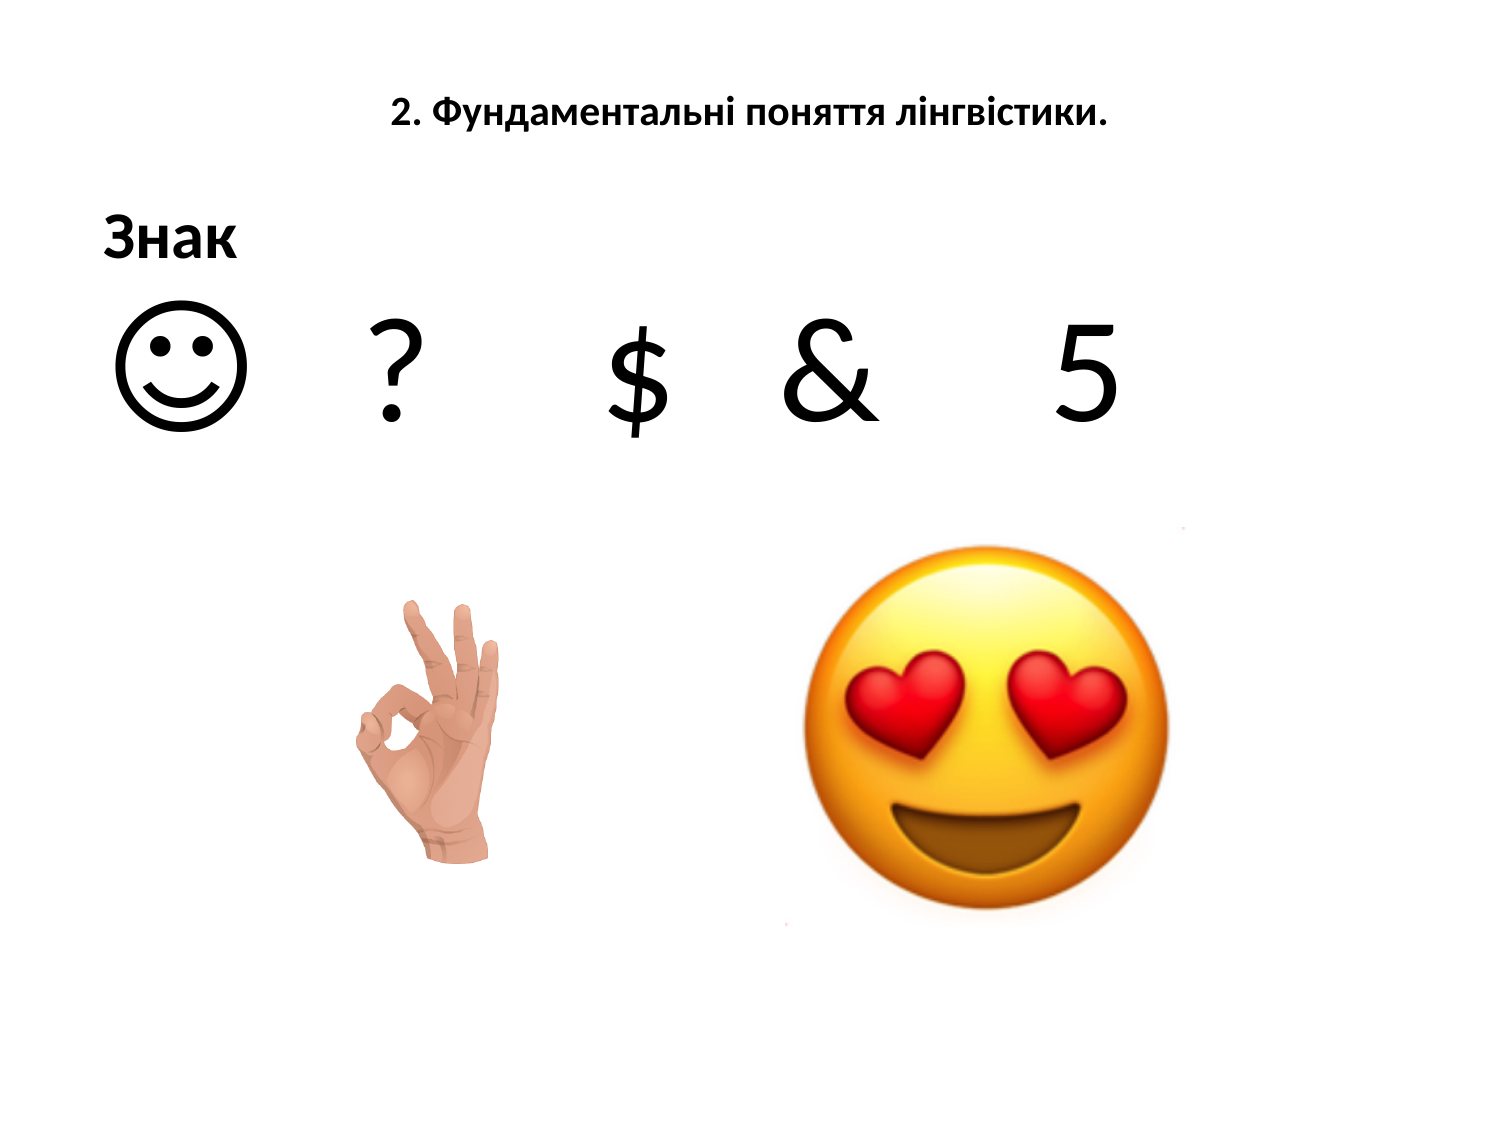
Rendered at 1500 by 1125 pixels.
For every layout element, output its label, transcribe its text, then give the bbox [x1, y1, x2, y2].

picture [218, 538, 635, 925]
text_box 2. Фундаментальні поняття лінгвістики. [75, 45, 1425, 173]
picture [785, 526, 1186, 928]
text_box Знак ☺ ? $ & 5 [88, 184, 1439, 993]
